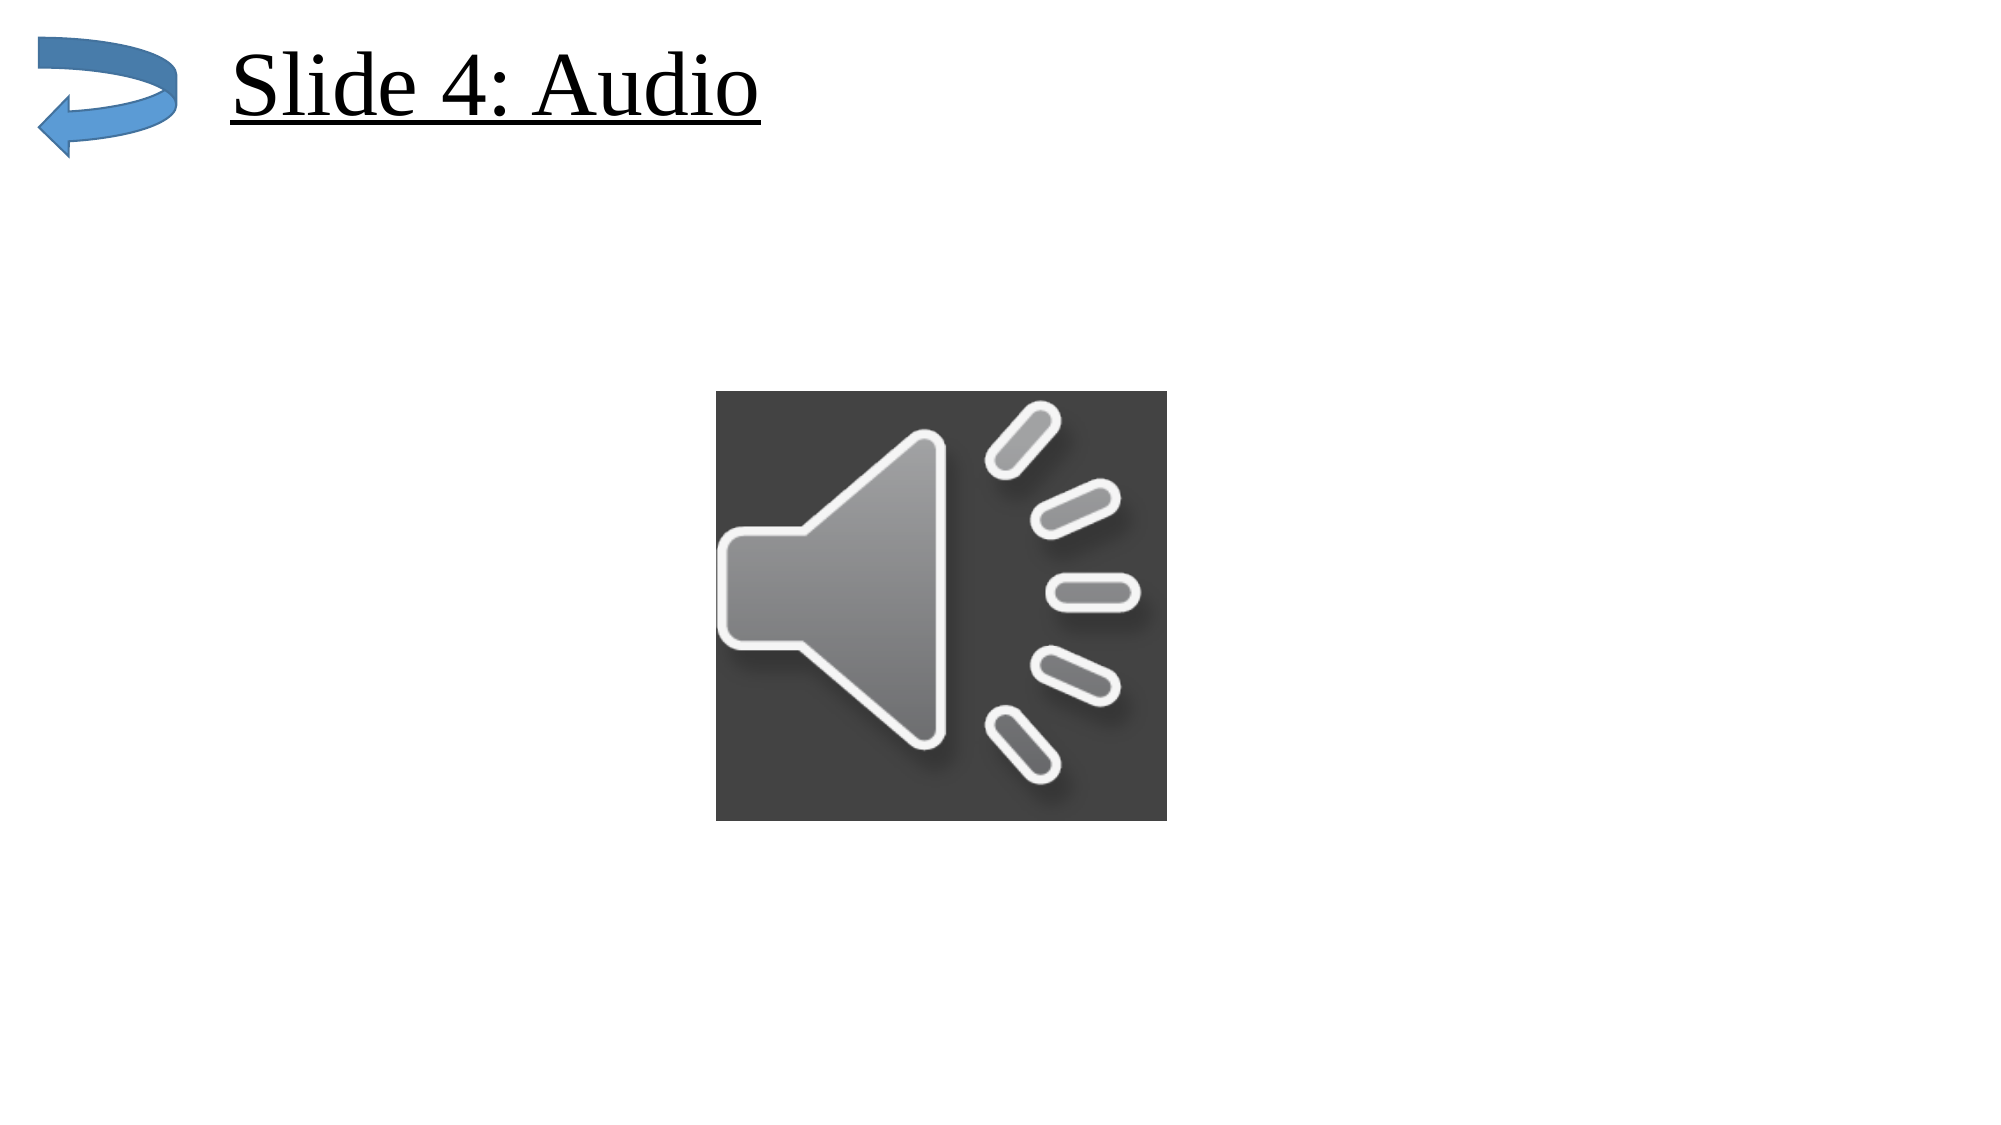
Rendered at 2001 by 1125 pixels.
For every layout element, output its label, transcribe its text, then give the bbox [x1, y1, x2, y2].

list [715, 389, 1168, 822]
text_box [37, 36, 178, 159]
title Slide 4: Audio [215, 7, 1764, 164]
